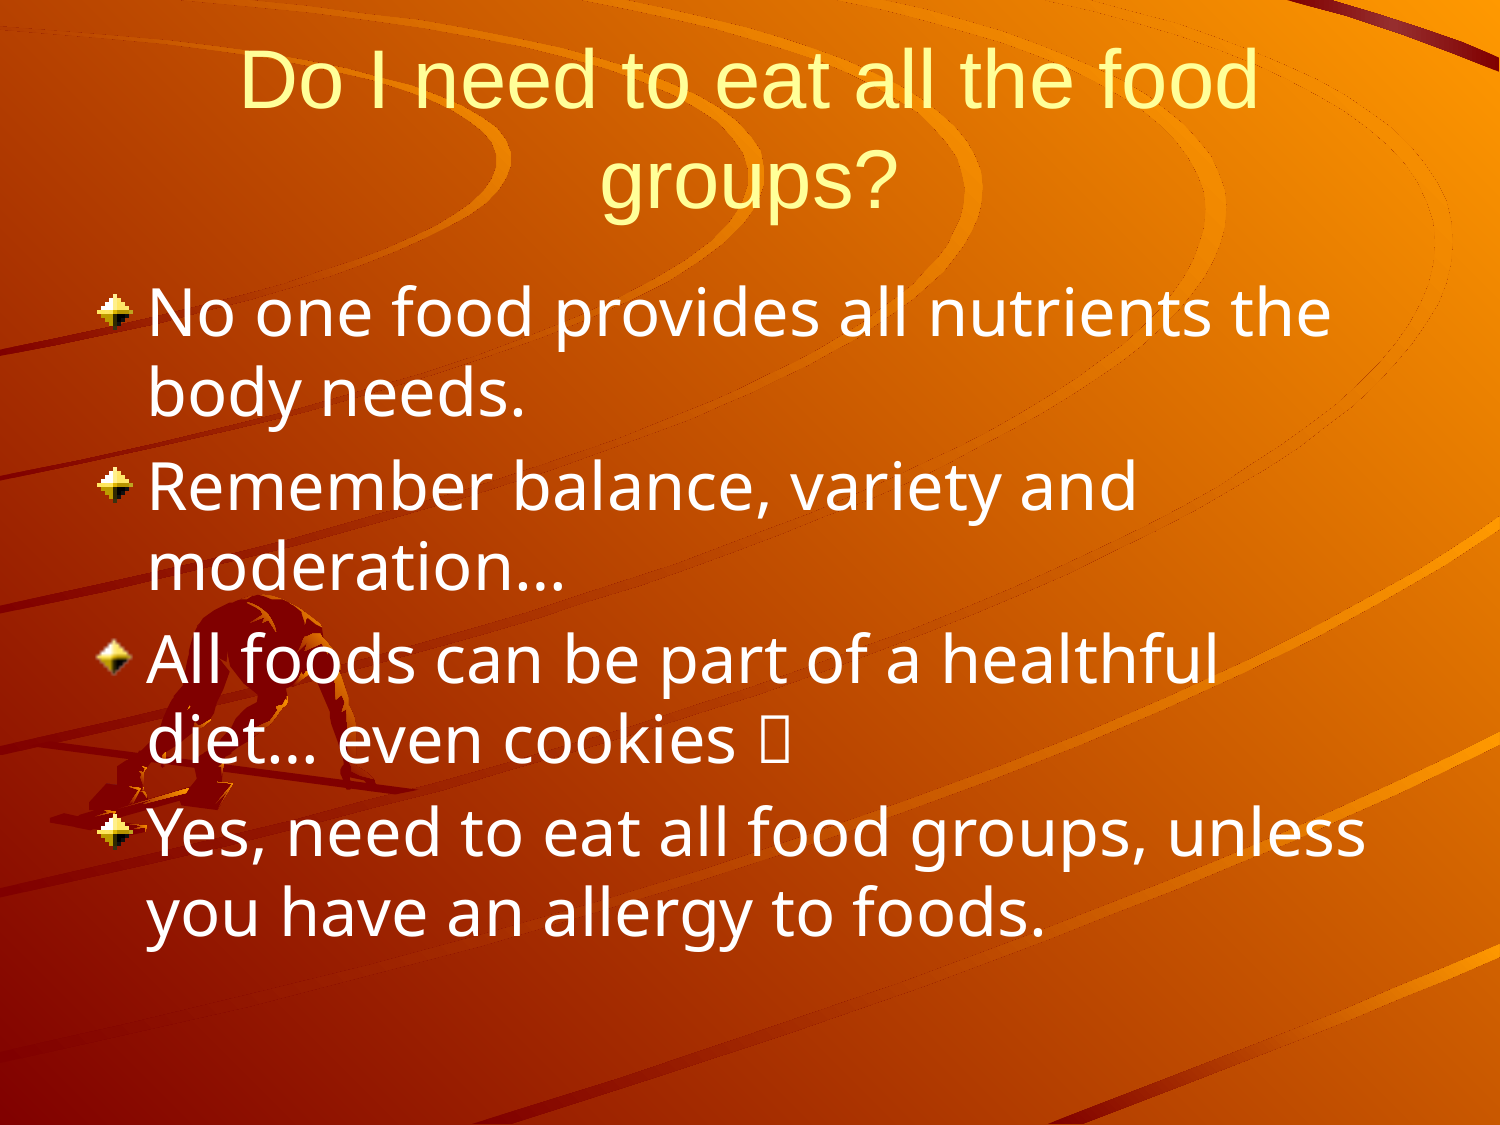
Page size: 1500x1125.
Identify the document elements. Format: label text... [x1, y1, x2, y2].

picture [90, 633, 137, 680]
title Do I need to eat all the food groups? [74, 25, 1426, 233]
picture [90, 806, 137, 854]
list No one food provides all nutrients the body needs. Remember balance, variety and moderation… All foods can be part of a healthful diet… even cookies  Yes, need to eat all food groups, unless you have an allergy to foods. [74, 262, 1426, 1006]
picture [90, 459, 137, 507]
picture [90, 286, 137, 334]
